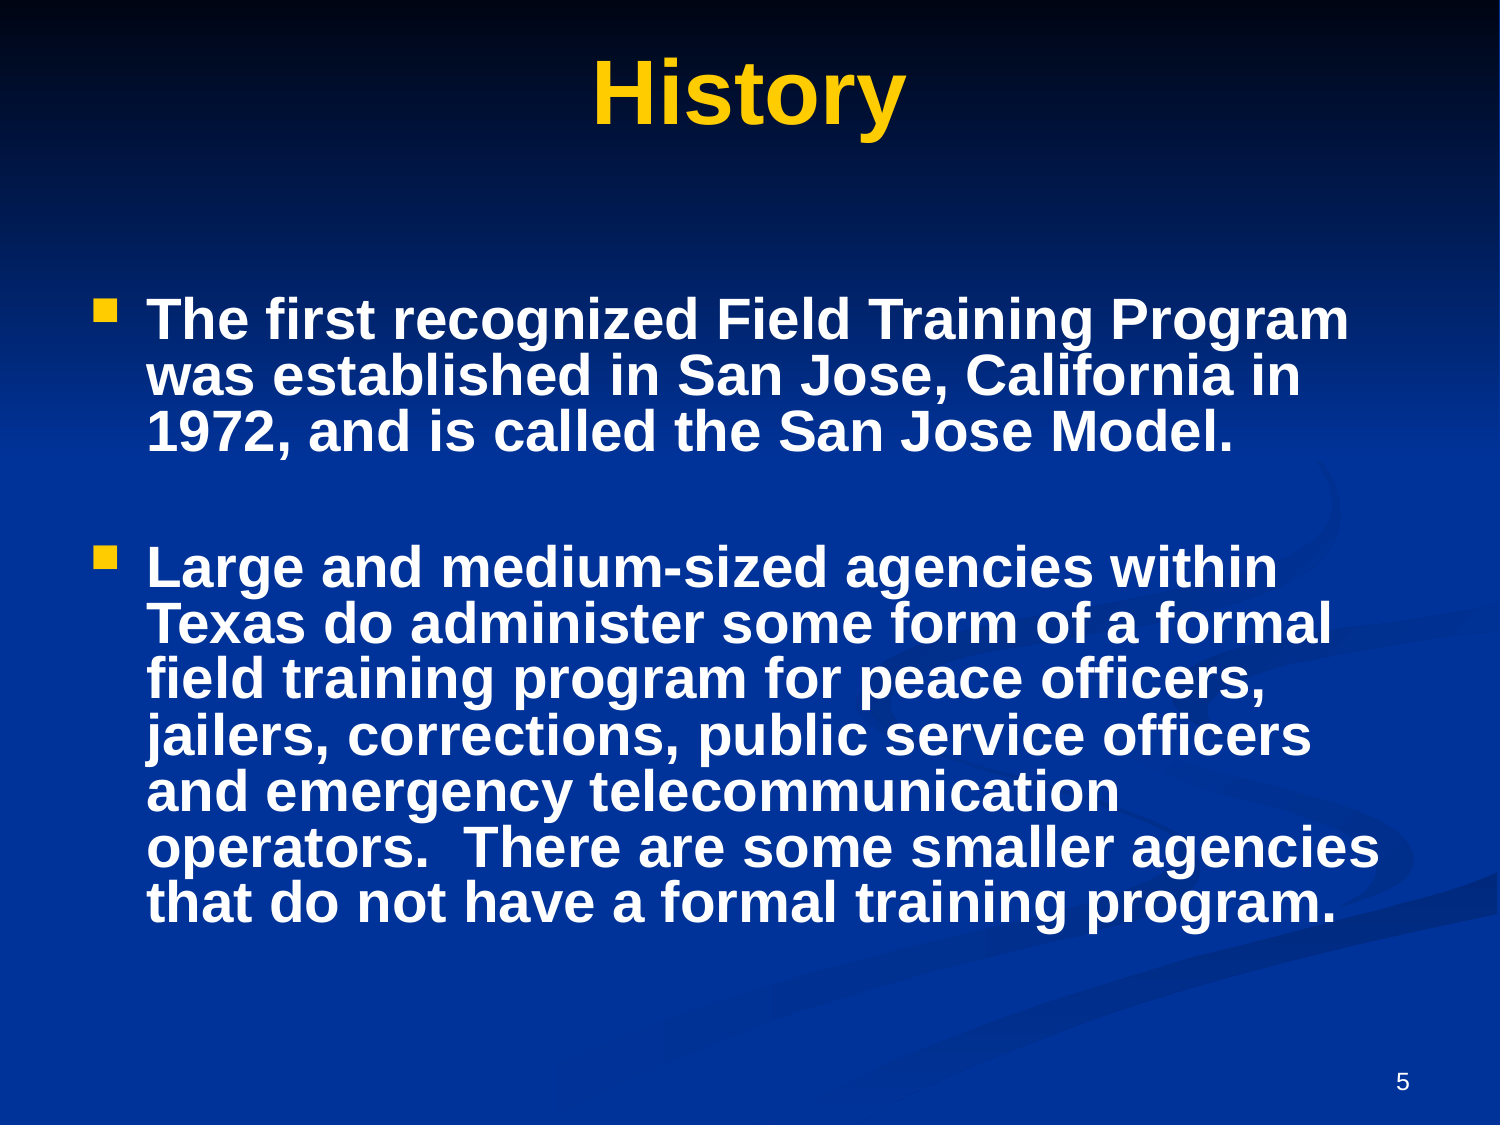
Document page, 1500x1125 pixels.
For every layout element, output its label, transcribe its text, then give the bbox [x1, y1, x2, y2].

slide_number 5 [1074, 1024, 1426, 1104]
title History [74, 24, 1426, 151]
list The first recognized Field Training Program was established in San Jose, California in 1972, and is called the San Jose Model. Large and medium-sized agencies within Texas do administer some form of a formal field training program for peace officers, jailers, corrections, public service officers and emergency telecommunication operators. There are some smaller agencies that do not have a formal training program. [74, 287, 1426, 988]
